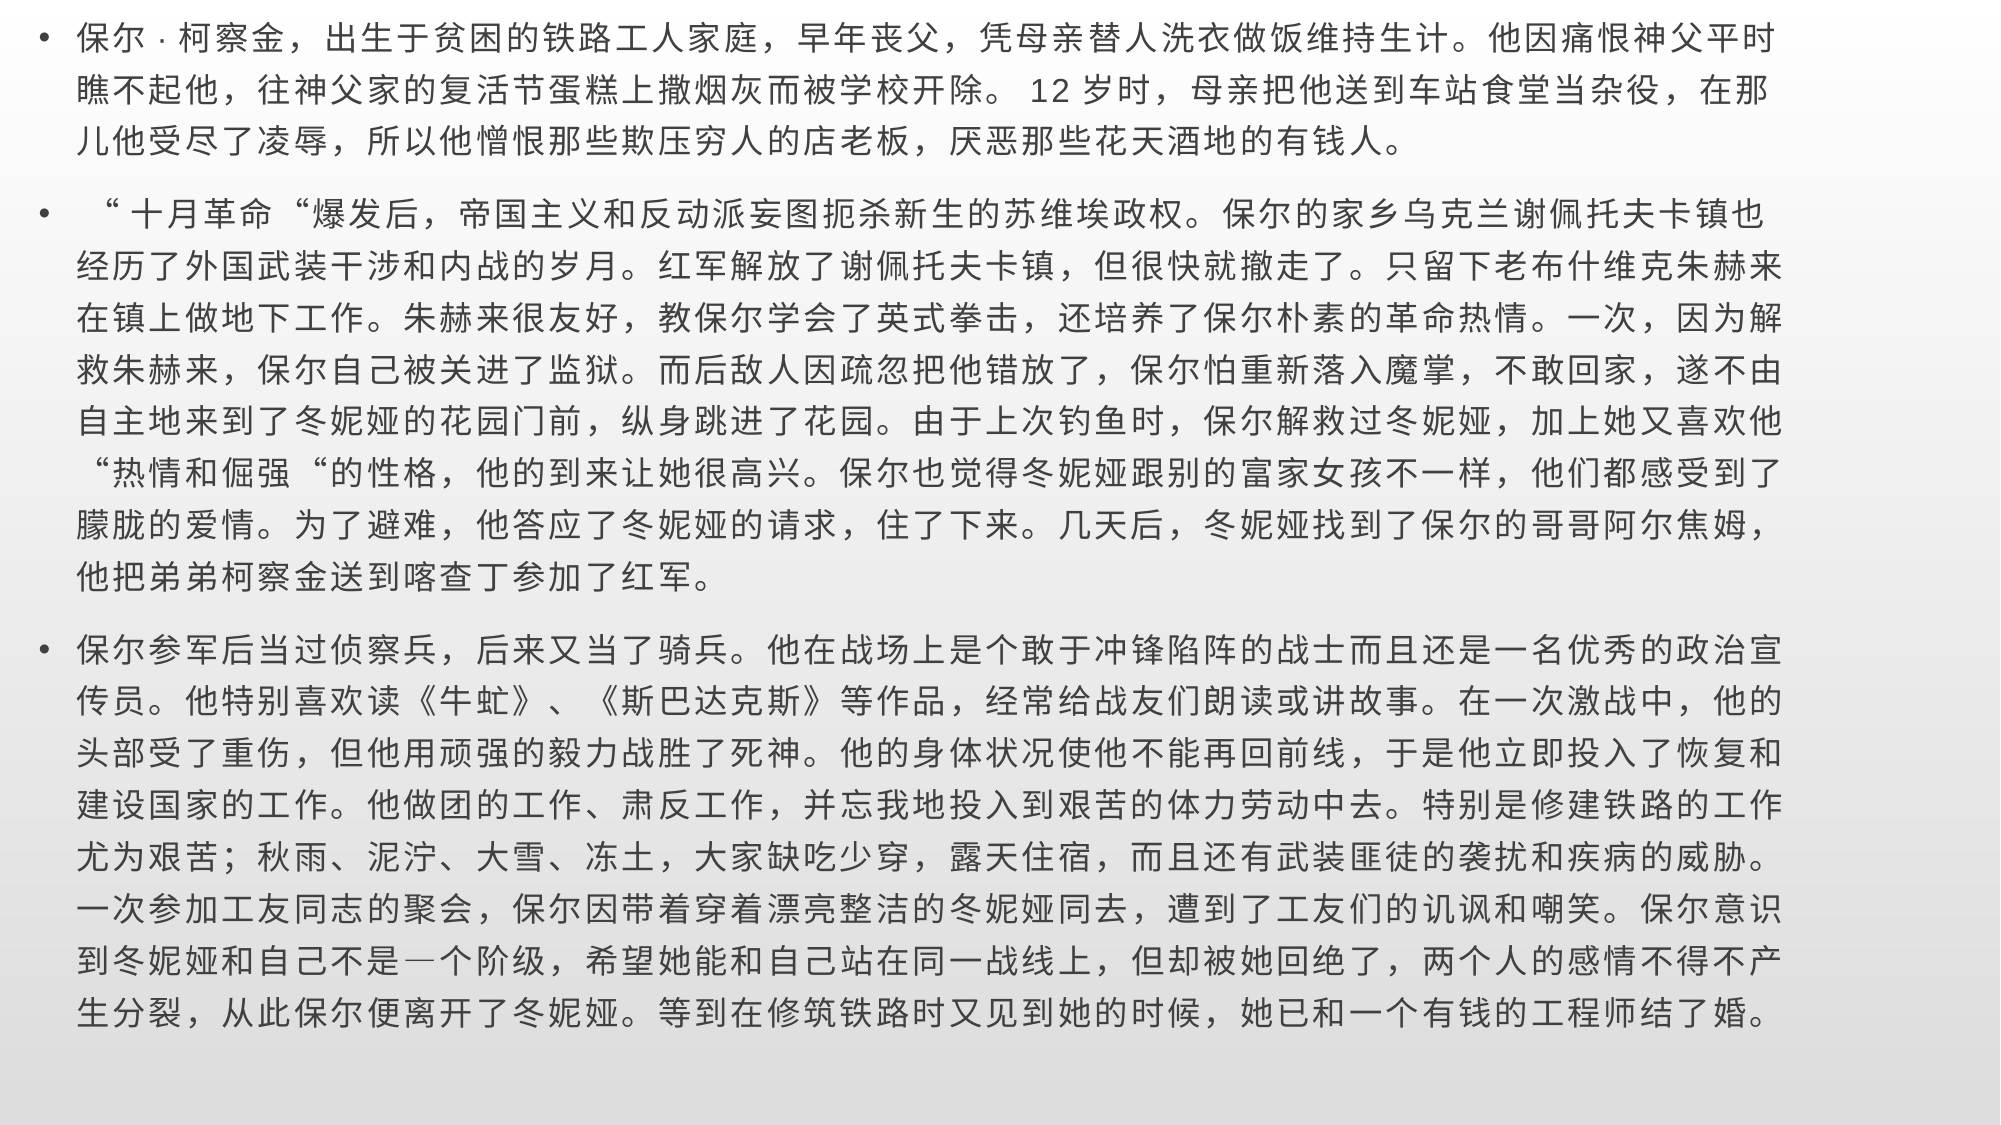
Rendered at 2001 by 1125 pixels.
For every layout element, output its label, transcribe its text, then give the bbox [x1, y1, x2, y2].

list 保尔·柯察金，出生于贫困的铁路工人家庭，早年丧父，凭母亲替人洗衣做饭维持生计。他因痛恨神父平时瞧不起他，往神父家的复活节蛋糕上撒烟灰而被学校开除。12岁时，母亲把他送到车站食堂当杂役，在那儿他受尽了凌辱，所以他憎恨那些欺压穷人的店老板，厌恶那些花天酒地的有钱人。 “十月革命“爆发后，帝国主义和反动派妄图扼杀新生的苏维埃政权。保尔的家乡乌克兰谢佩托夫卡镇也经历了外国武装干涉和内战的岁月。红军解放了谢佩托夫卡镇，但很快就撤走了。只留下老布什维克朱赫来在镇上做地下工作。朱赫来很友好，教保尔学会了英式拳击，还培养了保尔朴素的革命热情。一次，因为解救朱赫来，保尔自己被关进了监狱。而后敌人因疏忽把他错放了，保尔怕重新落入魔掌，不敢回家，遂不由自主地来到了冬妮娅的花园门前，纵身跳进了花园。由于上次钓鱼时，保尔解救过冬妮娅，加上她又喜欢他“热情和倔强“的性格，他的到来让她很高兴。保尔也觉得冬妮娅跟别的富家女孩不一样，他们都感受到了朦胧的爱情。为了避难，他答应了冬妮娅的请求，住了下来。几天后，冬妮娅找到了保尔的哥哥阿尔焦姆，他把弟弟柯察金送到喀查丁参加了红军。 保尔参军后当过侦察兵，后来又当了骑兵。他在战场上是个敢于冲锋陷阵的战士而且还是一名优秀的政治宣传员。他特别喜欢读《牛虻》、《斯巴达克斯》等作品，经常给战友们朗读或讲故事。在一次激战中，他的头部受了重伤，但他用顽强的毅力战胜了死神。他的身体状况使他不能再回前线，于是他立即投入了恢复和建设国家的工作。他做团的工作、肃反工作，并忘我地投入到艰苦的体力劳动中去。特别是修建铁路的工作尤为艰苦；秋雨、泥泞、大雪、冻土，大家缺吃少穿，露天住宿，而且还有武装匪徒的袭扰和疾病的威胁。一次参加工友同志的聚会，保尔因带着穿着漂亮整洁的冬妮娅同去，遭到了工友们的讥讽和嘲笑。保尔意识到冬妮娅和自己不是—个阶级，希望她能和自己站在同一战线上，但却被她回绝了，两个人的感情不得不产生分裂，从此保尔便离开了冬妮娅。等到在修筑铁路时又见到她的时候，她已和一个有钱的工程师结了婚。 [21, 4, 1802, 832]
